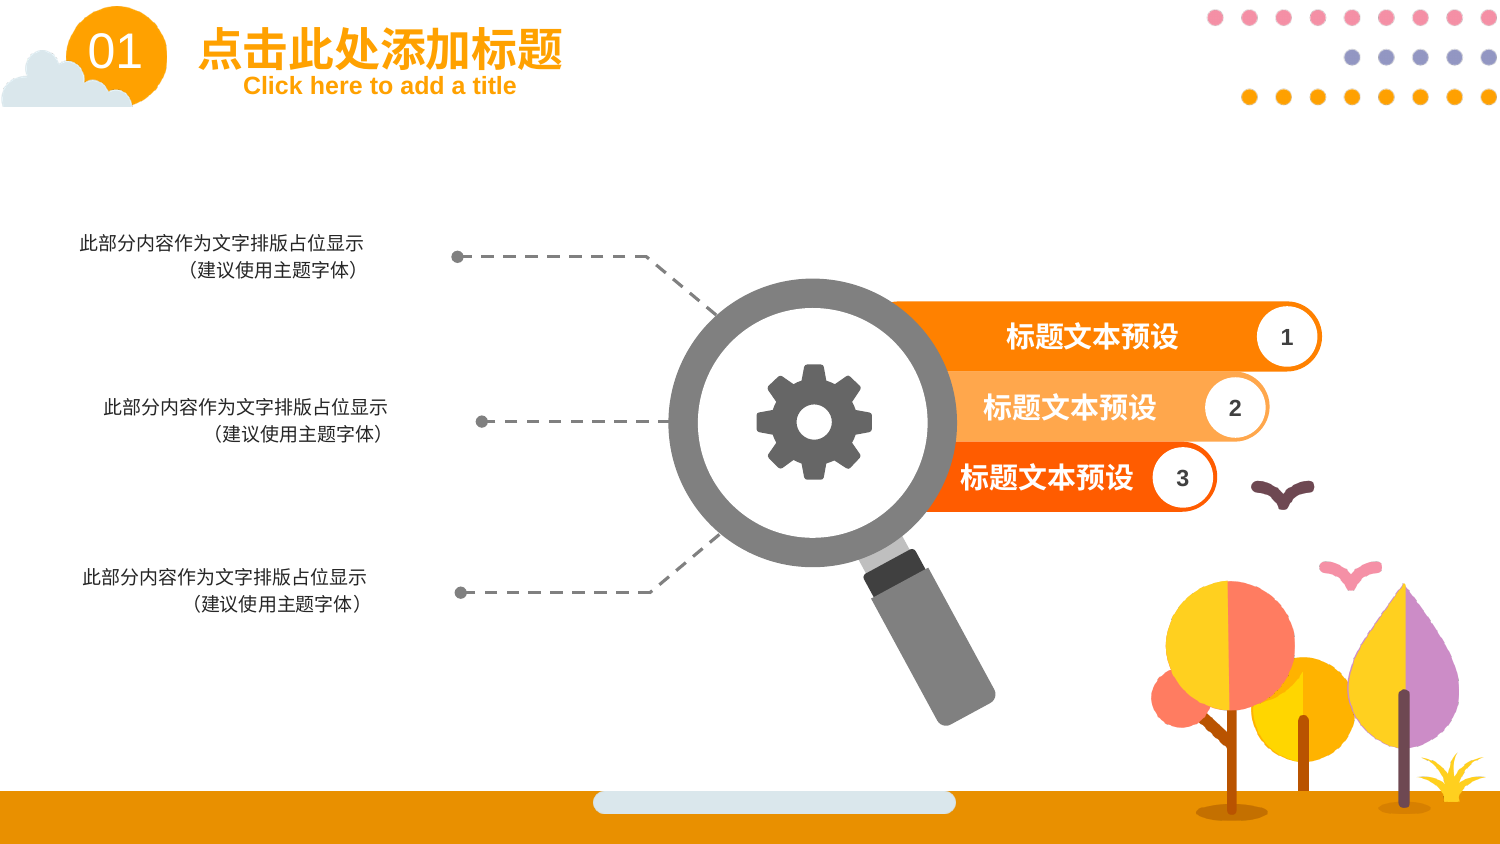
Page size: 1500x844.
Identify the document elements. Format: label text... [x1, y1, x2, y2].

picture [1183, 0, 1500, 119]
text_box 01 [57, 11, 173, 87]
text_box 标题文本预设 [1002, 300, 1324, 373]
picture [0, 480, 1500, 844]
text_box 标题文本预设 [1002, 440, 1219, 513]
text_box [148, 12, 613, 108]
text_box 1 [1255, 305, 1319, 368]
picture [66, 6, 167, 11]
text_box 2 [1204, 376, 1267, 439]
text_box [712, 267, 1002, 743]
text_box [460, 534, 712, 593]
text_box 此部分内容作为文字排版占位显示 （建议使用主题字体） [57, 219, 458, 294]
text_box 此部分内容作为文字排版占位显示 （建议使用主题字体） [61, 553, 461, 628]
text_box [457, 256, 717, 315]
picture [0, 50, 148, 107]
text_box 此部分内容作为文字排版占位显示 （建议使用主题字体） [82, 383, 482, 458]
text_box 3 [1151, 446, 1215, 509]
text_box 标题文本预设 [1002, 370, 1271, 443]
